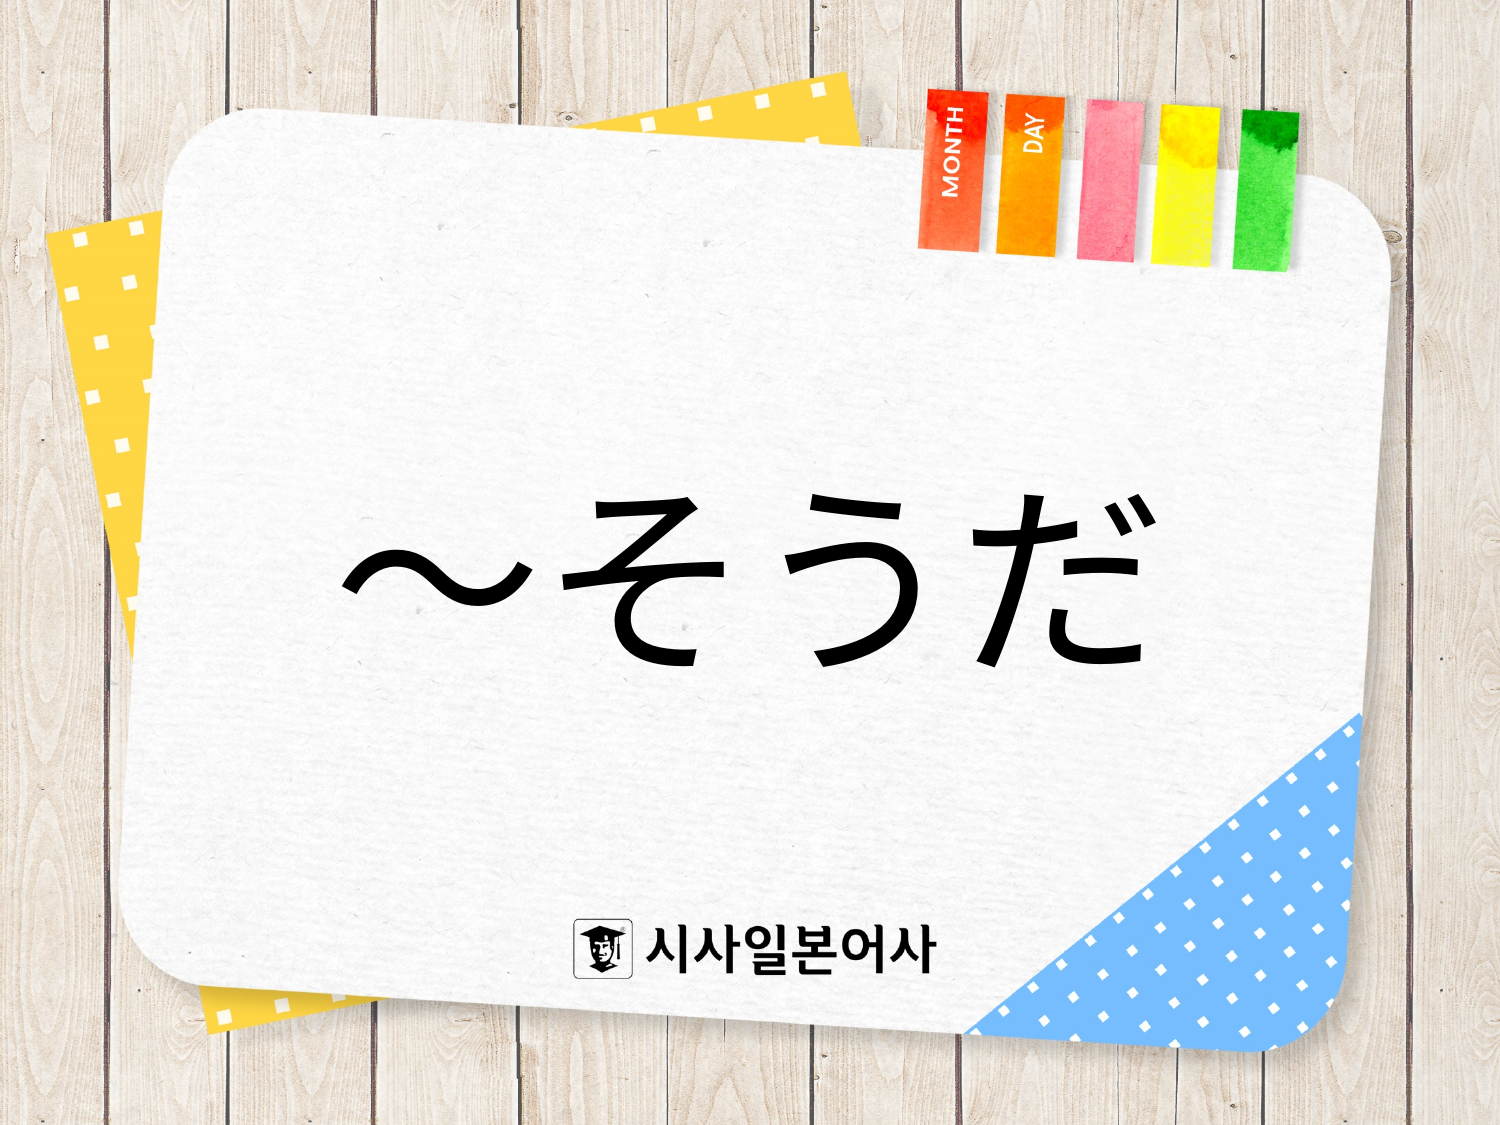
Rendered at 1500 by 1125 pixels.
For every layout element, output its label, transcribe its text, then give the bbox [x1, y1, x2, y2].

title ～そうだ [75, 338, 1425, 811]
picture [0, 0, 1500, 1125]
